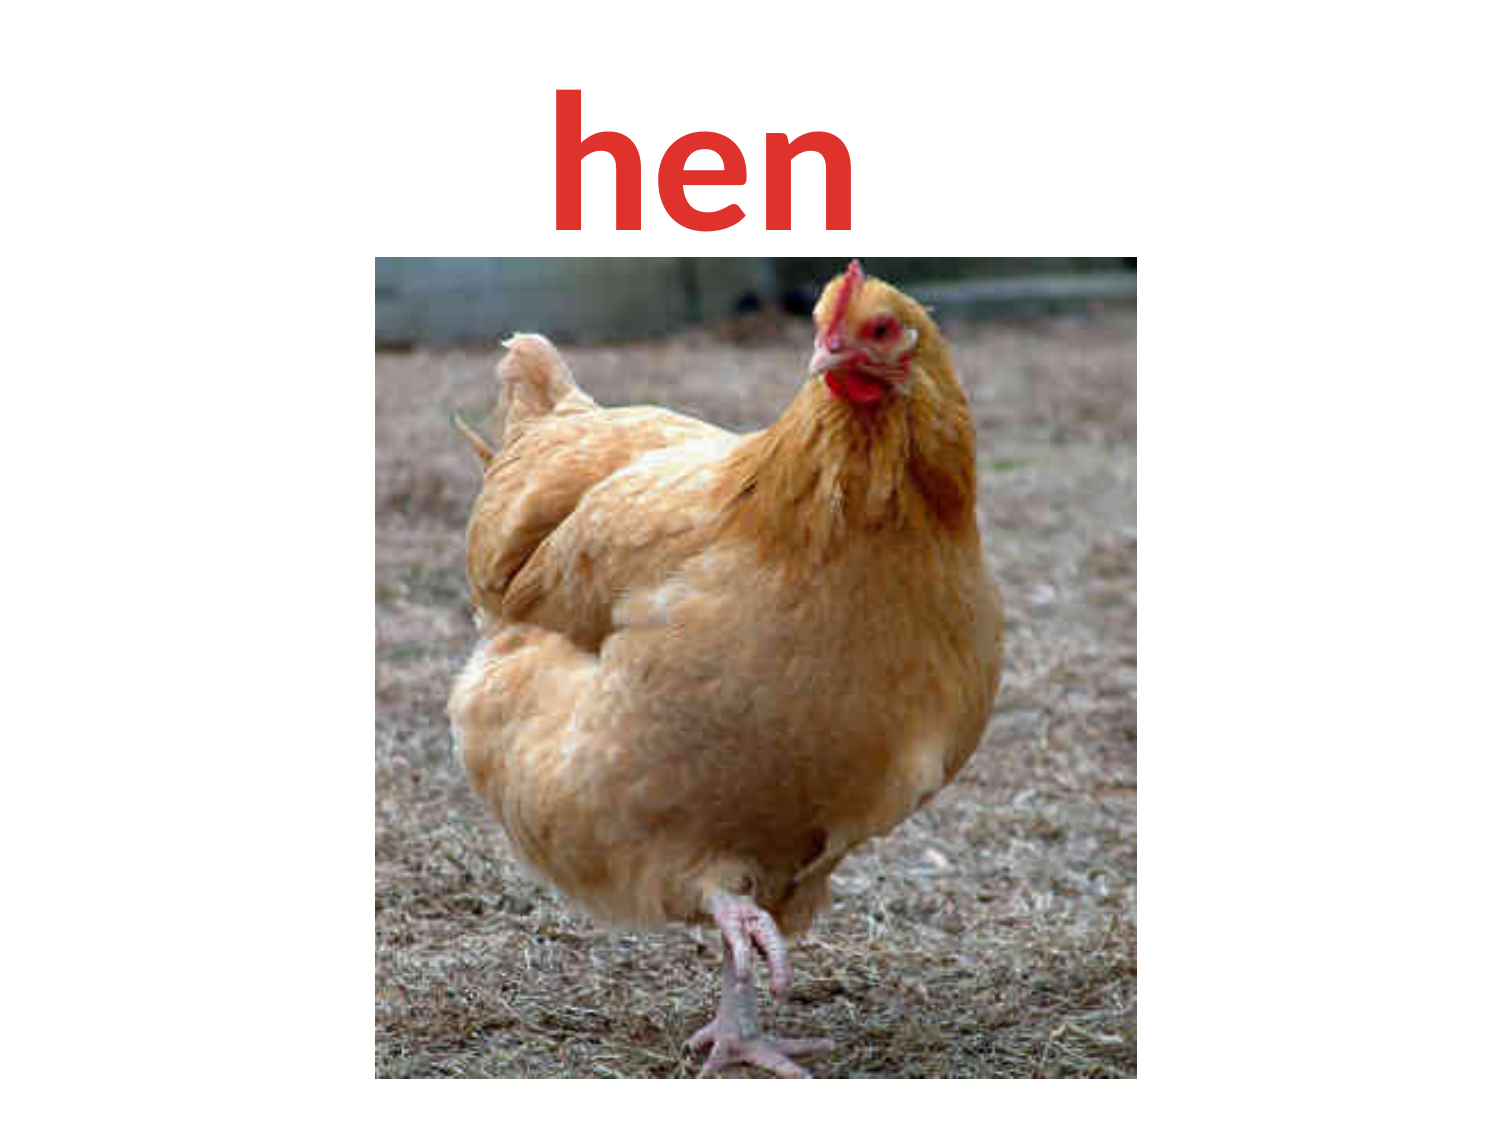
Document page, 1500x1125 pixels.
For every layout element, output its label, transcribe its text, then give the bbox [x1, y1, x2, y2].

picture [374, 257, 1137, 1079]
text_box hen [529, 23, 877, 256]
